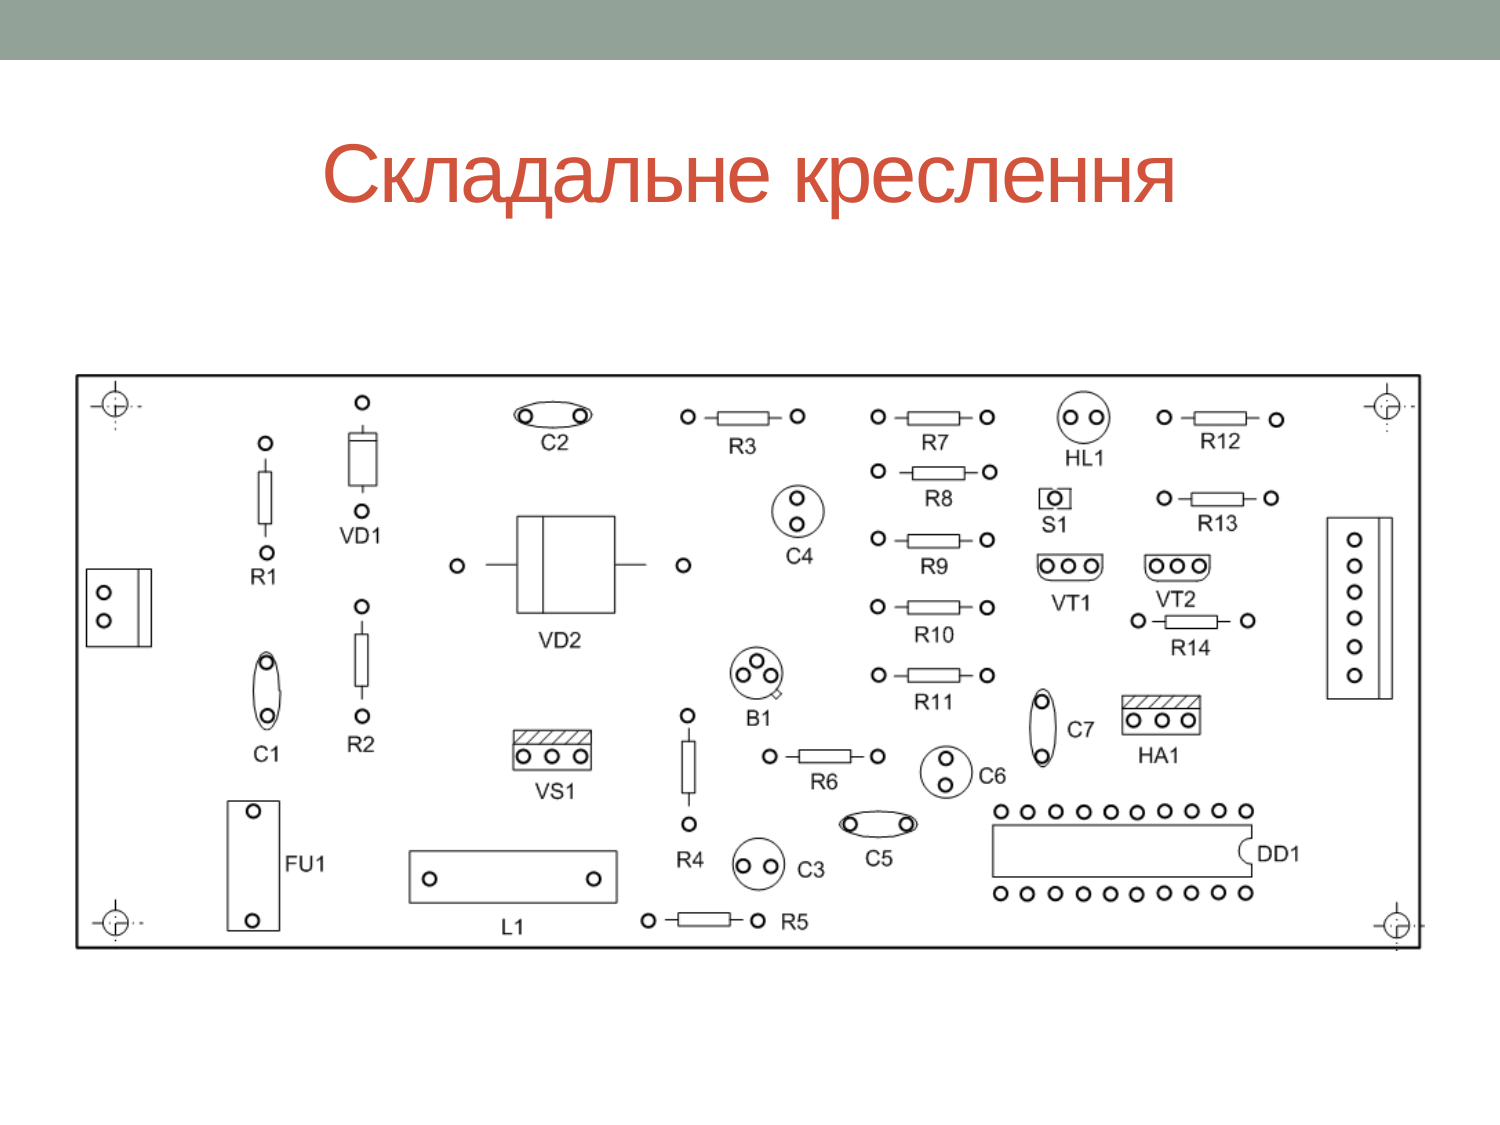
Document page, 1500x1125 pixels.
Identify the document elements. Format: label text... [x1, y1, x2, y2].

title Складальне креслення [75, 87, 1425, 250]
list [74, 373, 1426, 951]
